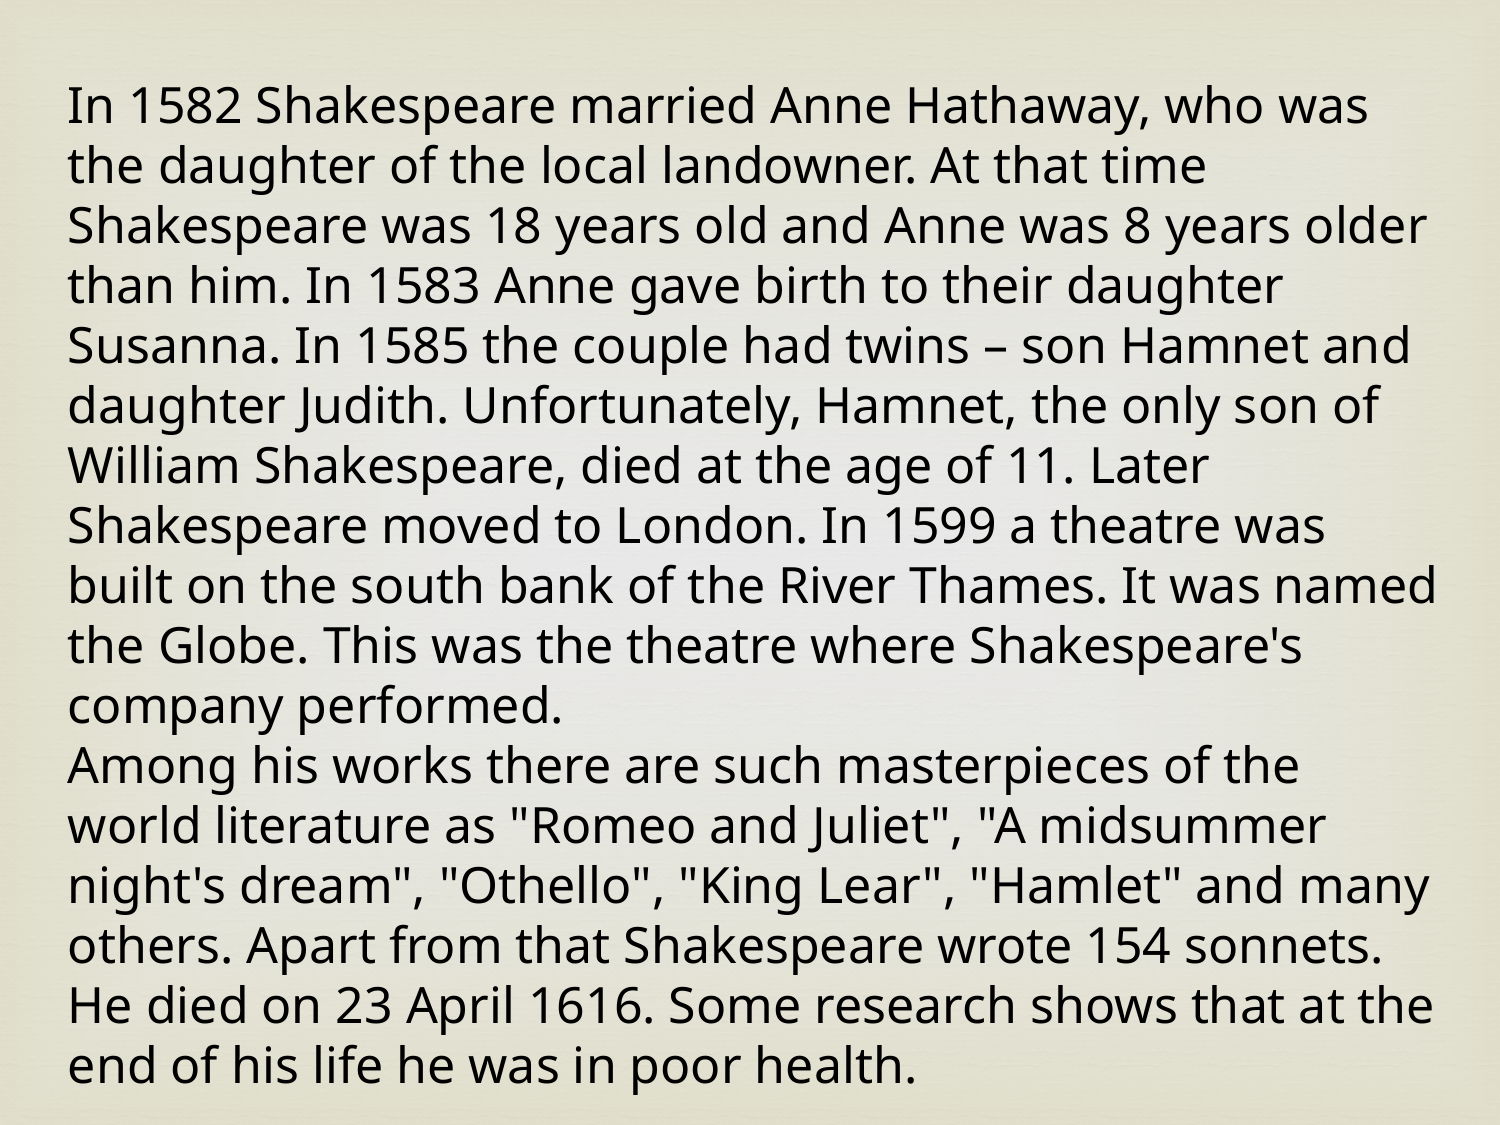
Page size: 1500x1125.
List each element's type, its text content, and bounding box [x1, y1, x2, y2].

text_box In 1582 Shakespeare married Anne Hathaway, who was the daughter of the local landowner. At that time Shakespeare was 18 years old and Anne was 8 years older than him. In 1583 Anne gave birth to their daughter Susanna. In 1585 the couple had twins – son Hamnet and daughter Judith. Unfortunately, Hamnet, the only son of William Shakespeare, died at the age of 11. Later Shakespeare moved to London. In 1599 a theatre was built on the south bank of the River Thames. It was named the Globe. This was the theatre where Shakespeare's company performed. Among his works there are such masterpieces of the world literature as "Romeo and Juliet", "A midsummer night's dream", "Othello", "King Lear", "Hamlet" and many others. Apart from that Shakespeare wrote 154 sonnets. He died on 23 April 1616. Some research shows that at the end of his life he was in poor health. [53, 66, 1459, 1125]
